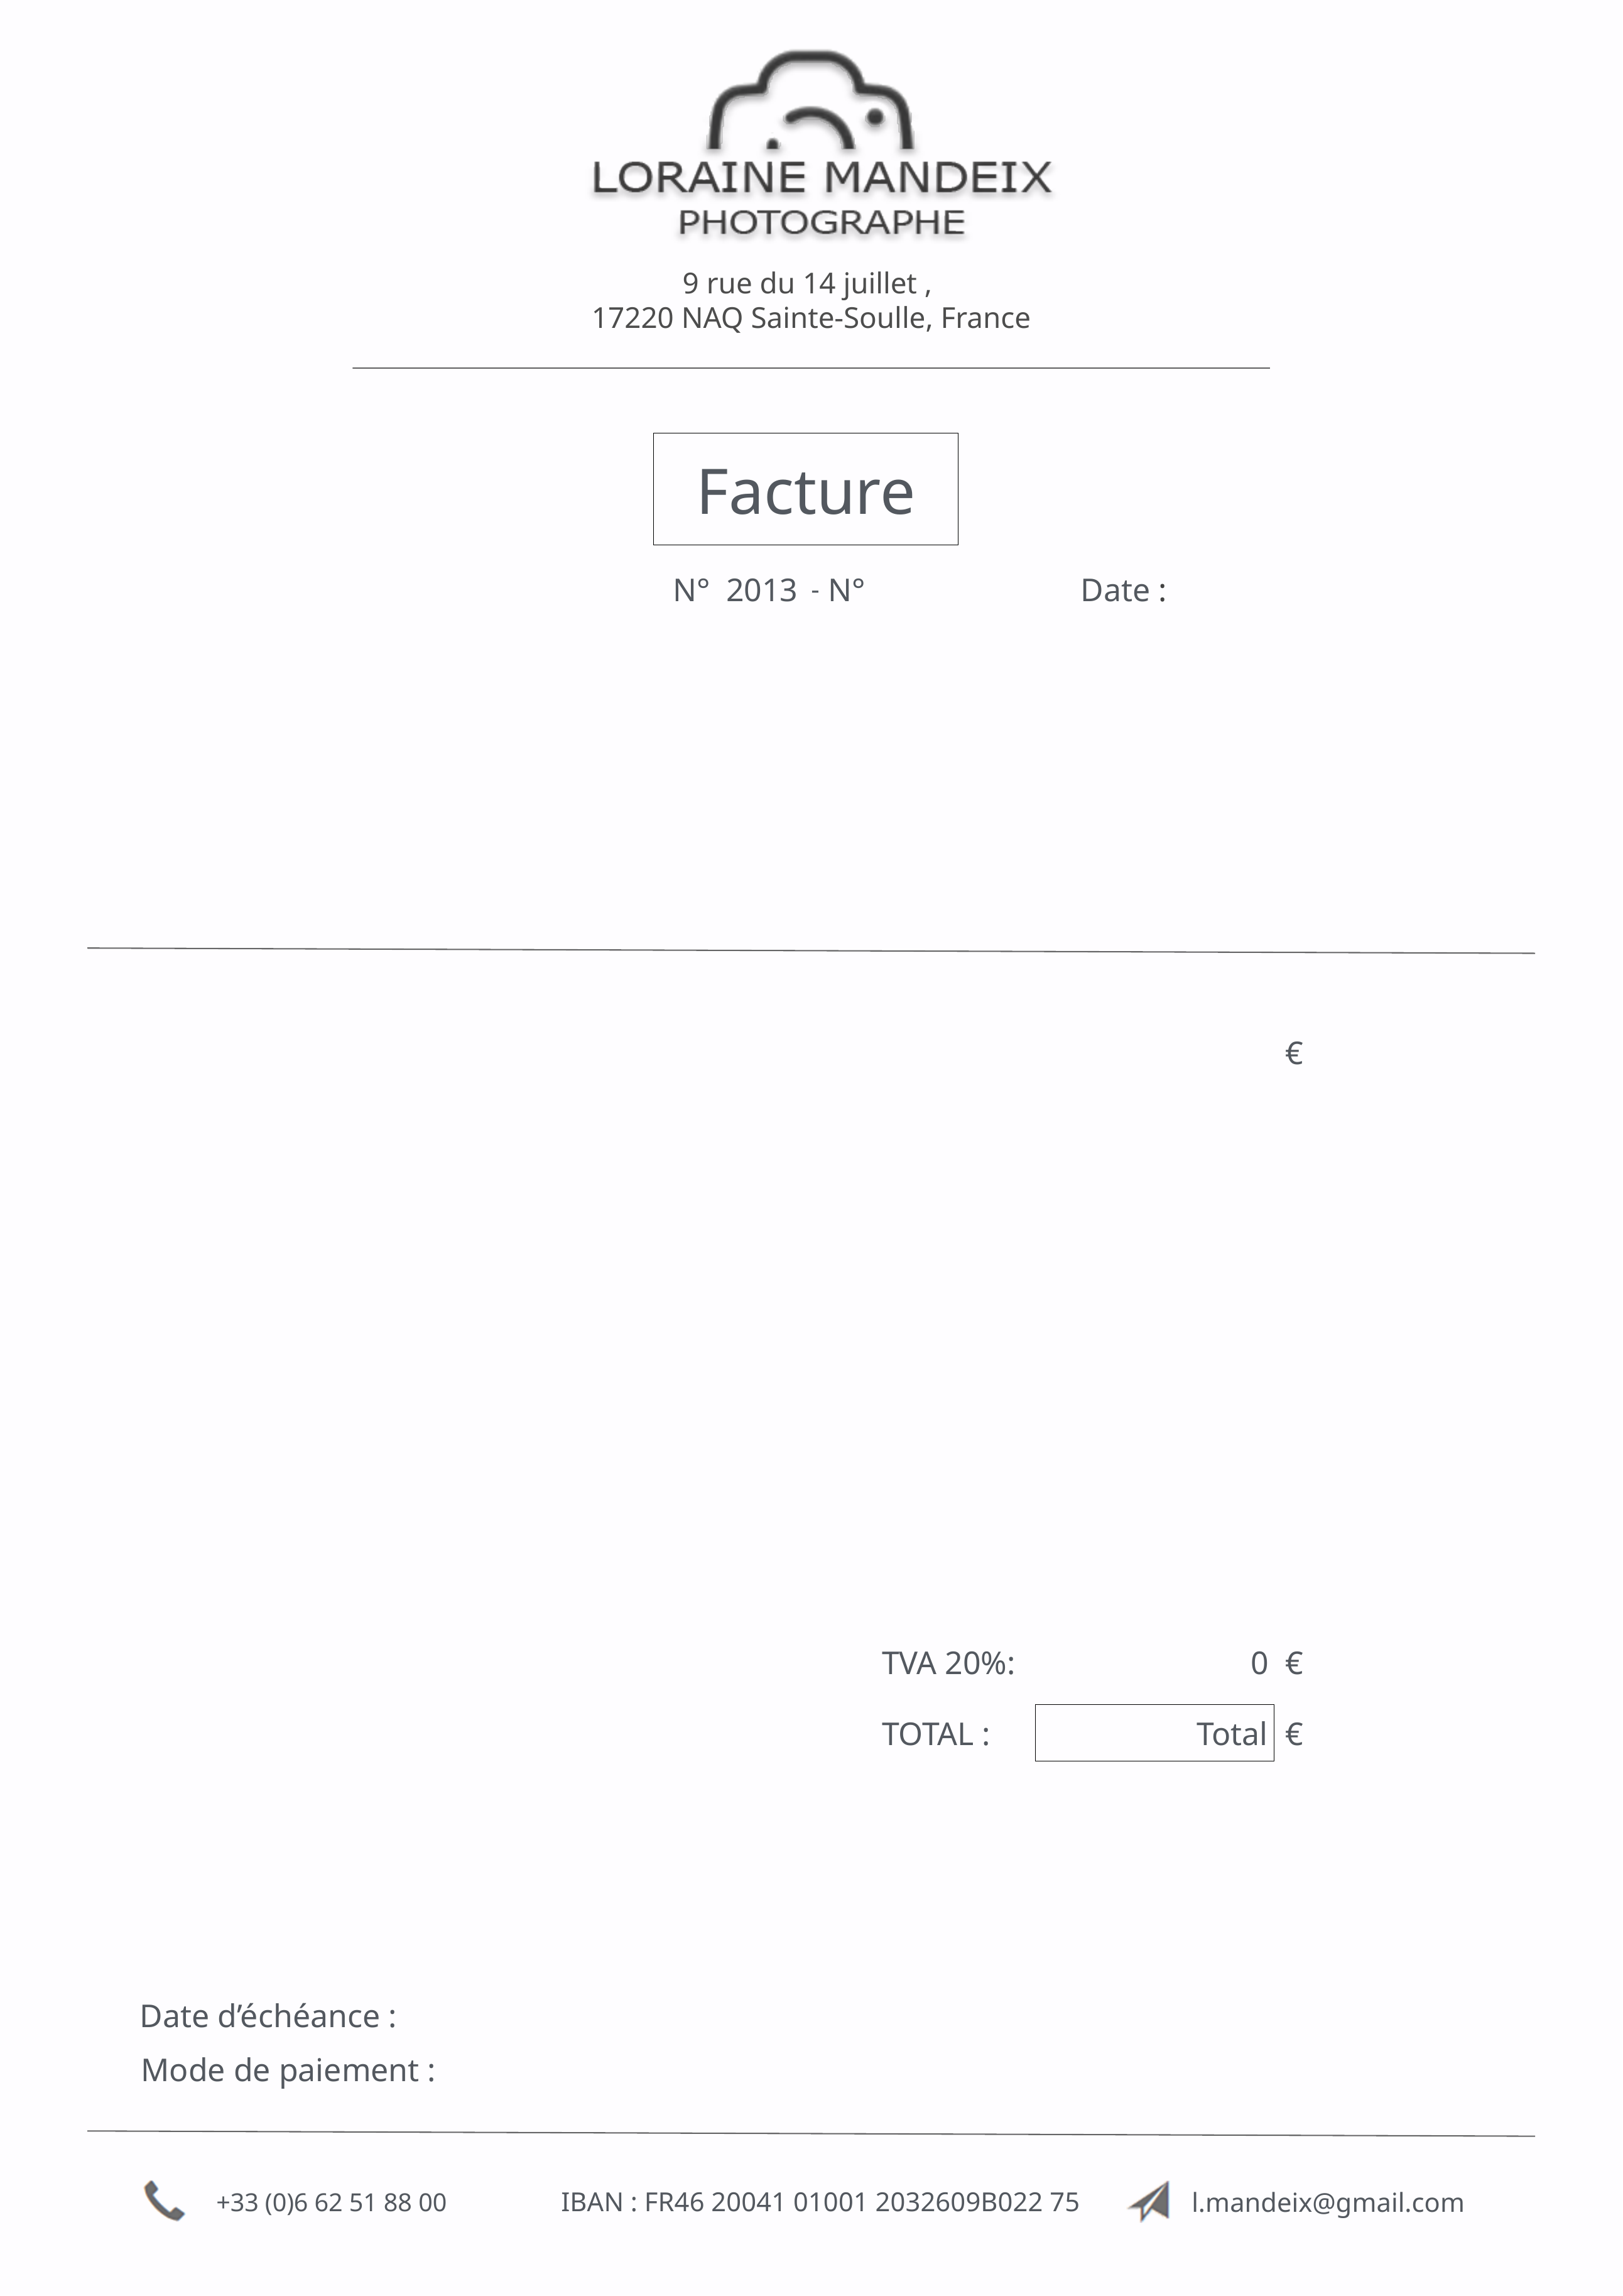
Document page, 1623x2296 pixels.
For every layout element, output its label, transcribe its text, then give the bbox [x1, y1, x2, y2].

list 2013 [720, 560, 820, 617]
list N° [822, 560, 873, 617]
picture [571, 16, 1070, 268]
list Total [1035, 1704, 1274, 1761]
